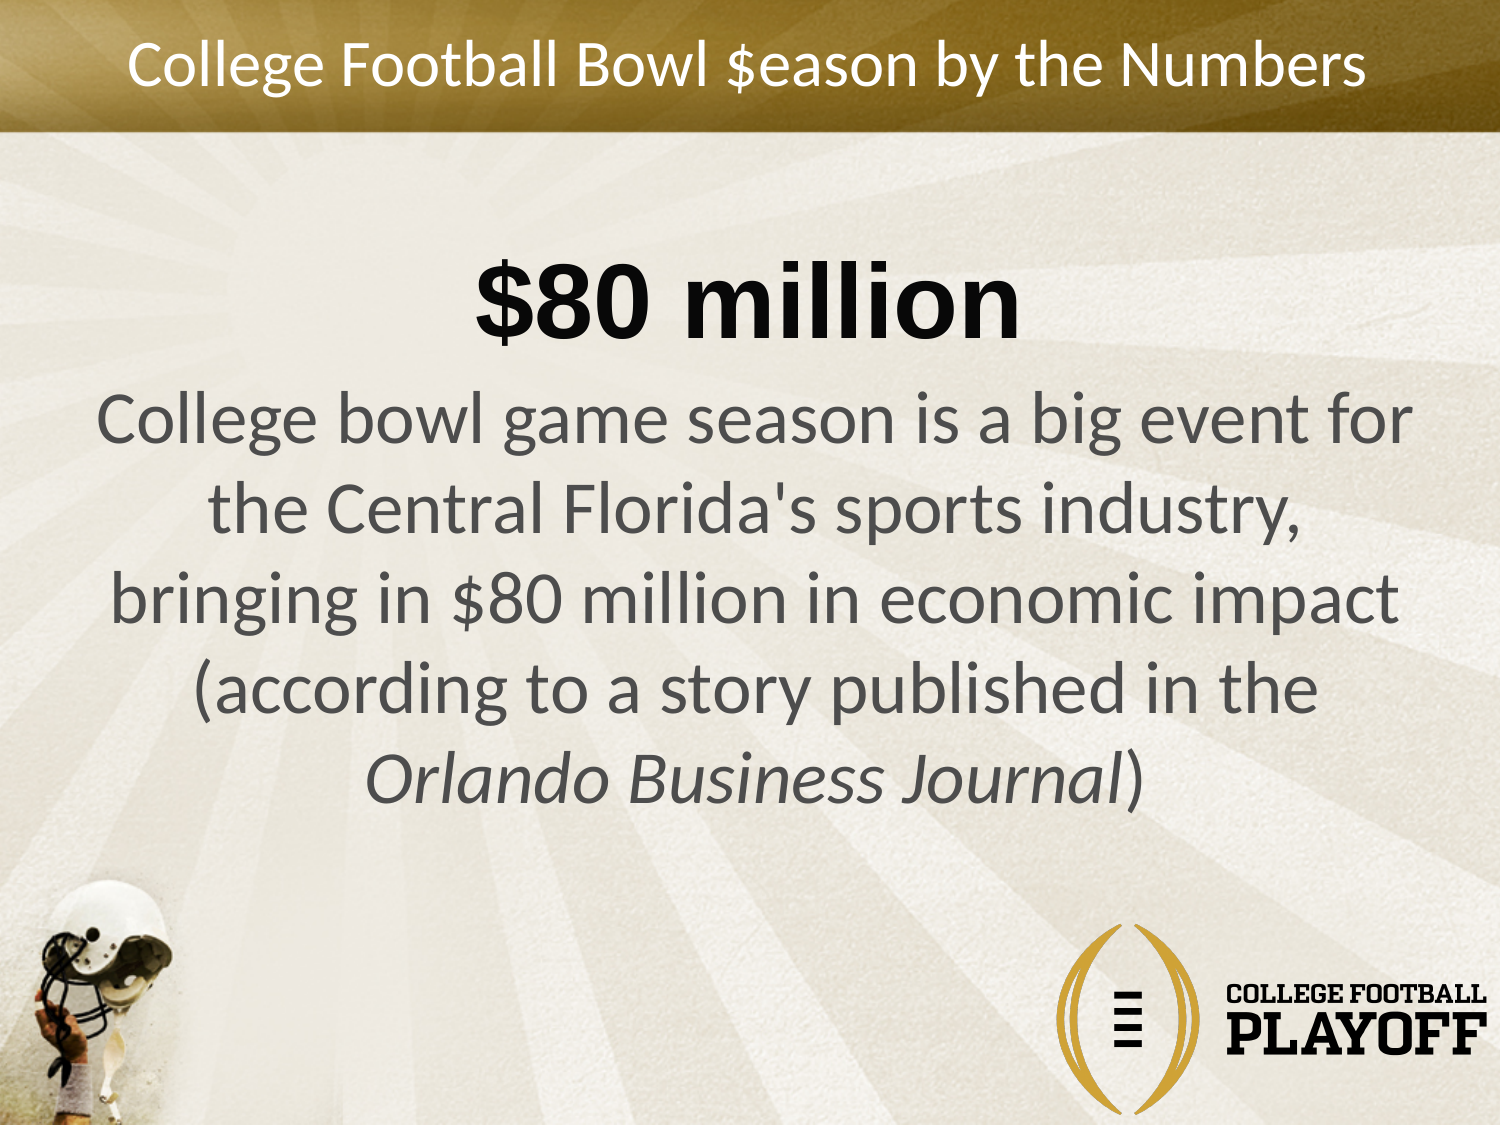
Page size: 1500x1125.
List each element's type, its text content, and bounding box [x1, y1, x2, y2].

picture [0, 0, 1500, 1125]
text_box College bowl game season is a big event for the Central Florida's sports industry, bringing in $80 million in economic impact (according to a story published in the Orlando Business Journal) [76, 361, 1436, 827]
text_box $80 million [230, 108, 1270, 367]
text_box College Football Bowl $eason by the Numbers [112, 12, 1400, 108]
